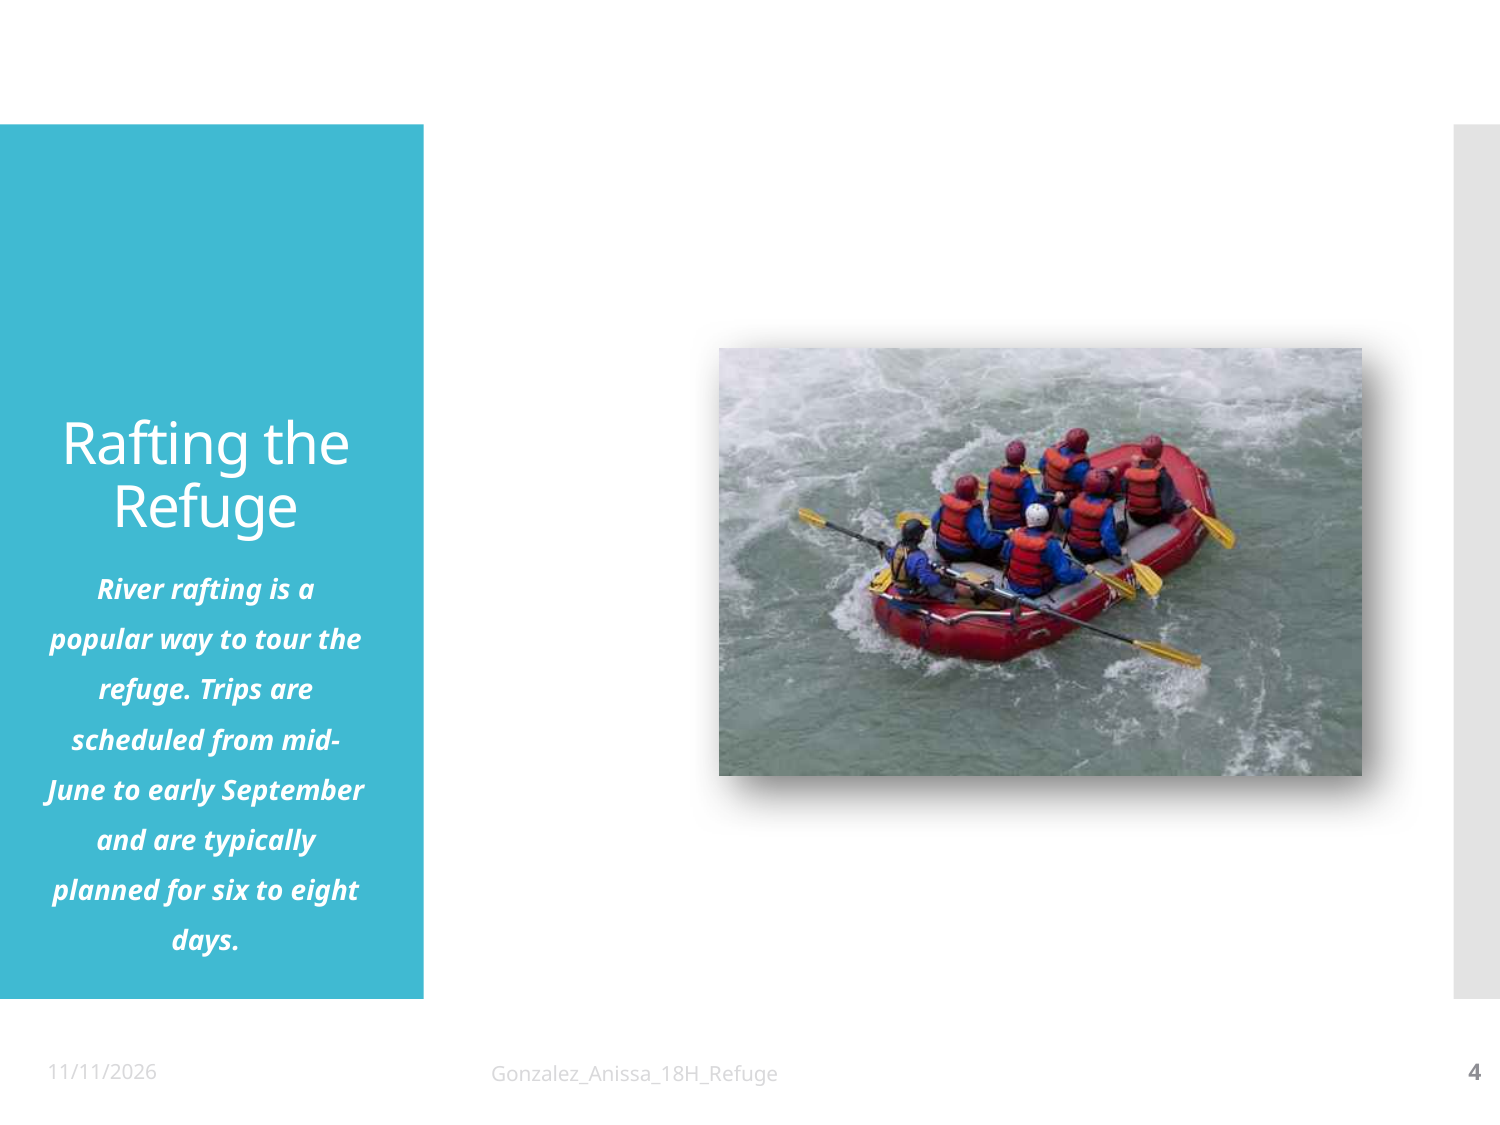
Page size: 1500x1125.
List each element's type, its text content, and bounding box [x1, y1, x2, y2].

footer Gonzalez_Anissa_18H_Refuge [476, 1042, 1204, 1103]
title Rafting the Refuge [31, 187, 381, 547]
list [719, 348, 1362, 777]
list River rafting is a popular way to tour the refuge. Trips are scheduled from mid-June to early September and are typically planned for six to eight days. [31, 547, 381, 968]
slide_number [32, 1042, 370, 1103]
slide_number 4 [1308, 1042, 1497, 1103]
